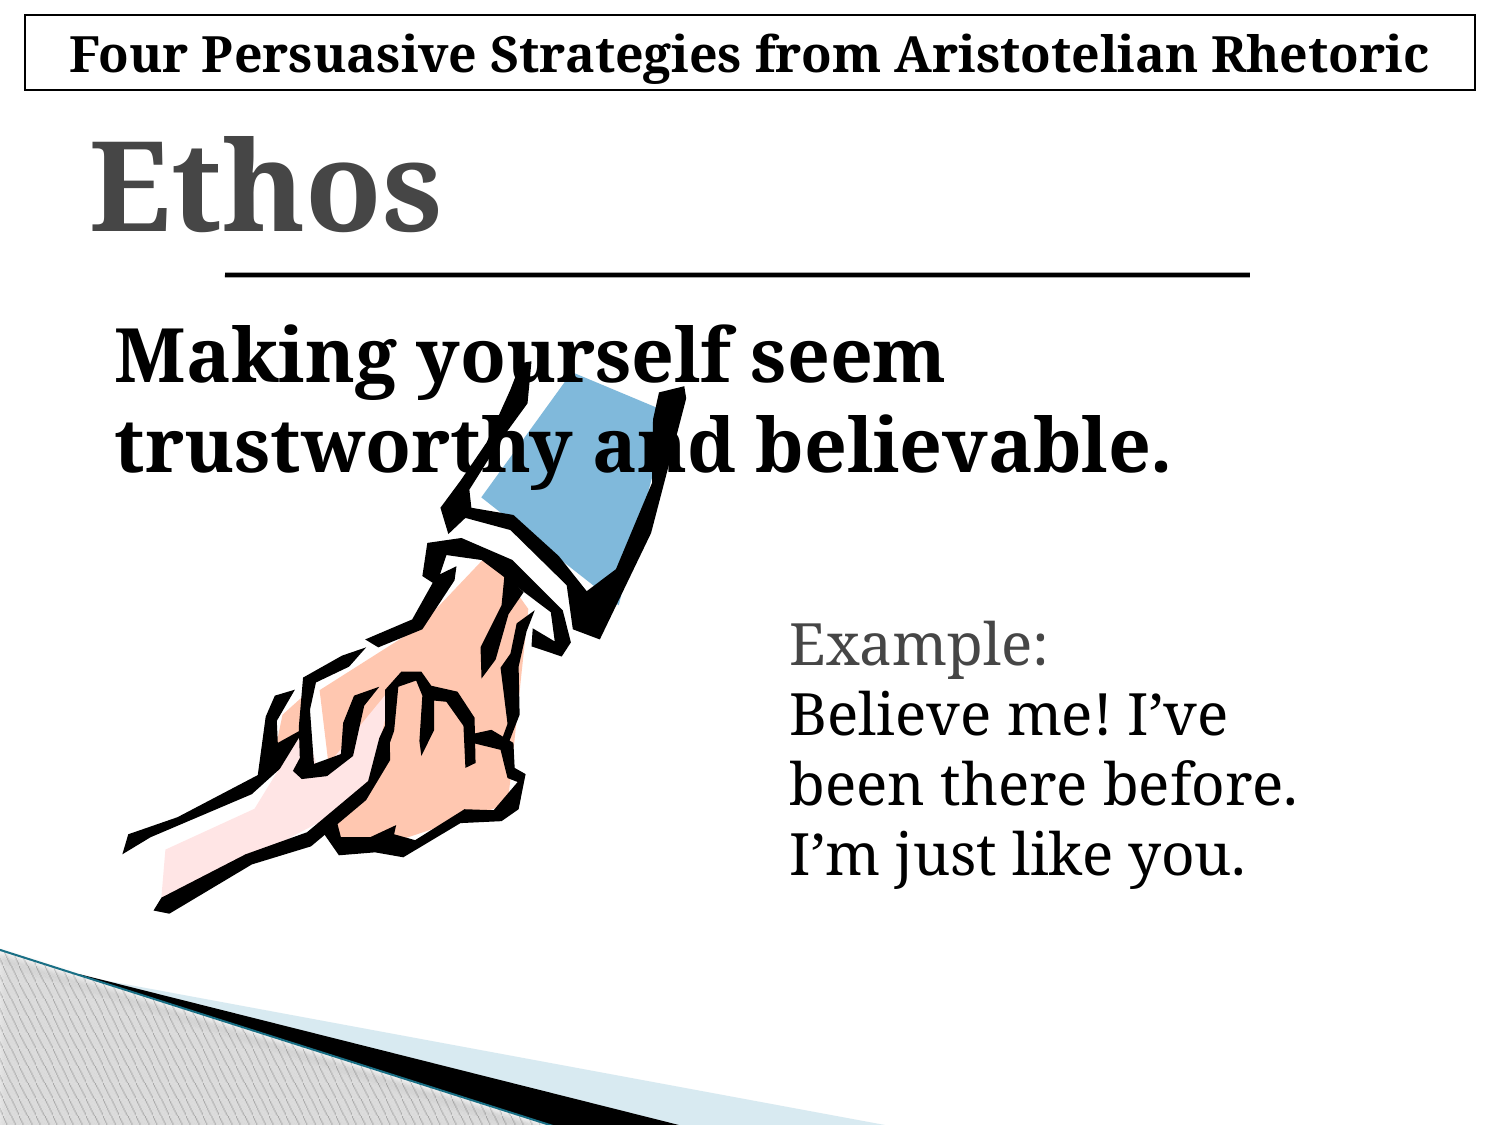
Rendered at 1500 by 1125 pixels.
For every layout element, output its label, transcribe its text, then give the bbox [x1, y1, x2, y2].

text_box Example: Believe me! I’ve been there before. I’m just like you. [774, 599, 1350, 895]
text_box Four Persuasive Strategies from Aristotelian Rhetoric [24, 15, 1475, 91]
text_box Making yourself seem trustworthy and believable. [99, 299, 1400, 495]
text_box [121, 349, 692, 919]
title Ethos [75, 91, 1425, 275]
